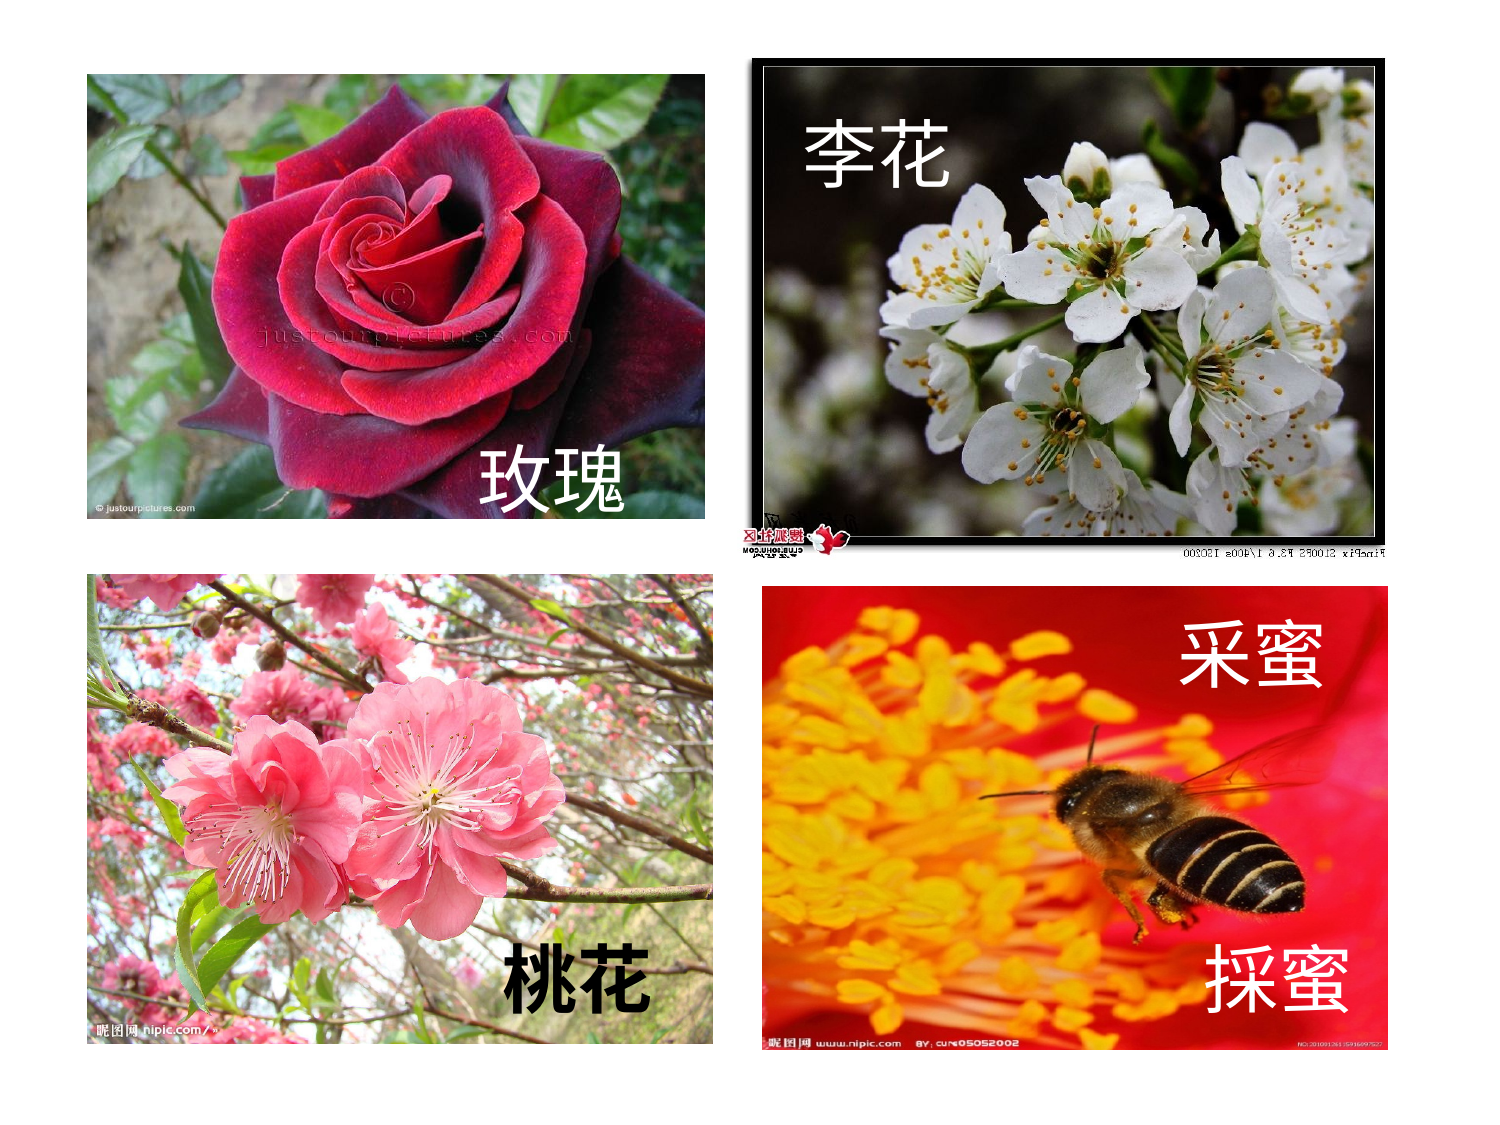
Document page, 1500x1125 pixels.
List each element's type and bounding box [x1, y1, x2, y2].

picture [737, 49, 1401, 561]
picture [87, 74, 705, 519]
picture [87, 574, 713, 1044]
picture [762, 586, 1388, 1051]
